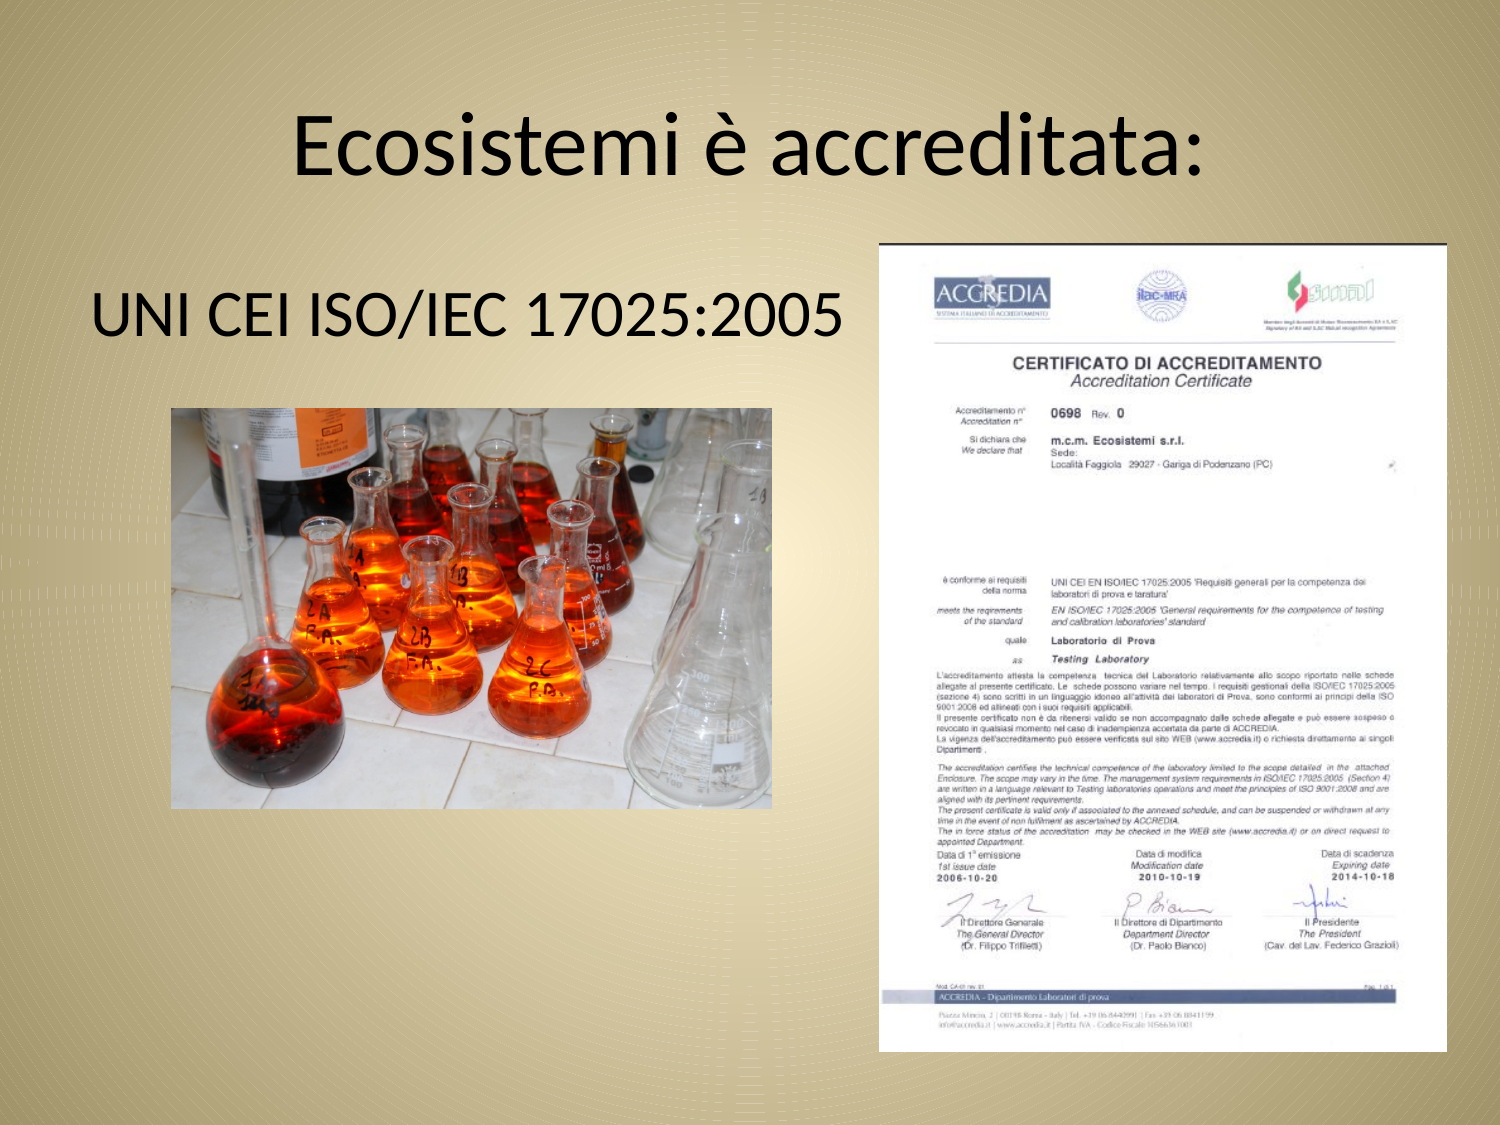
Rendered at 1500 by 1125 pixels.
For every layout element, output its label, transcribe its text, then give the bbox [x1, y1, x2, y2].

picture [879, 243, 1448, 1052]
list UNI CEI ISO/IEC 17025:2005 [75, 262, 874, 1005]
picture [170, 408, 773, 809]
title Ecosistemi è accreditata: [75, 45, 1425, 233]
